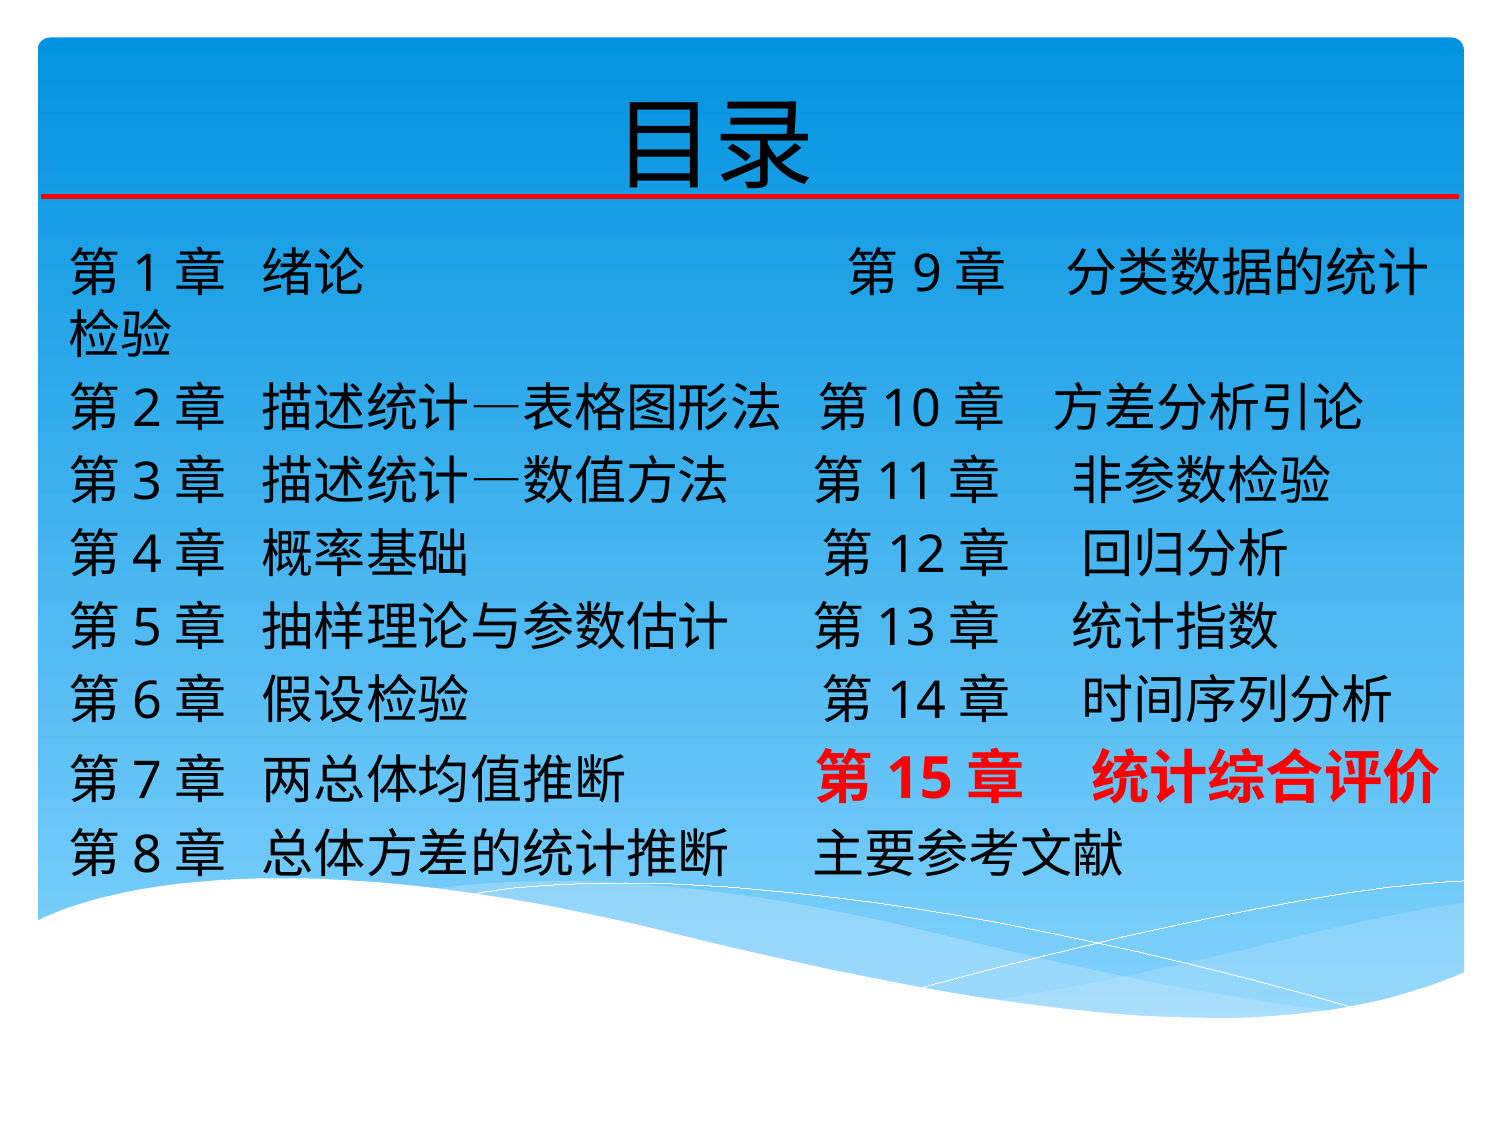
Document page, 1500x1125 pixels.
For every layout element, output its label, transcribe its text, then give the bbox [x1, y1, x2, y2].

title 目录 [76, 205, 1352, 209]
subtitle 第1章 绪论 第9章 分类数据的统计检验 第2章 描述统计—表格图形法 第10章 方差分析引论 第3章 描述统计—数值方法 第11章 非参数检验 第4章 概率基础 第12章 回归分析 第5章 抽样理论与参数估计 第13章 统计指数 第6章 假设检验 第14章 时间序列分析 第7章 两总体均值推断 第15章 统计综合评价 第8章 总体方差的统计推断 主要参考文献 [53, 231, 1471, 1035]
title 目录 [76, 90, 1352, 194]
